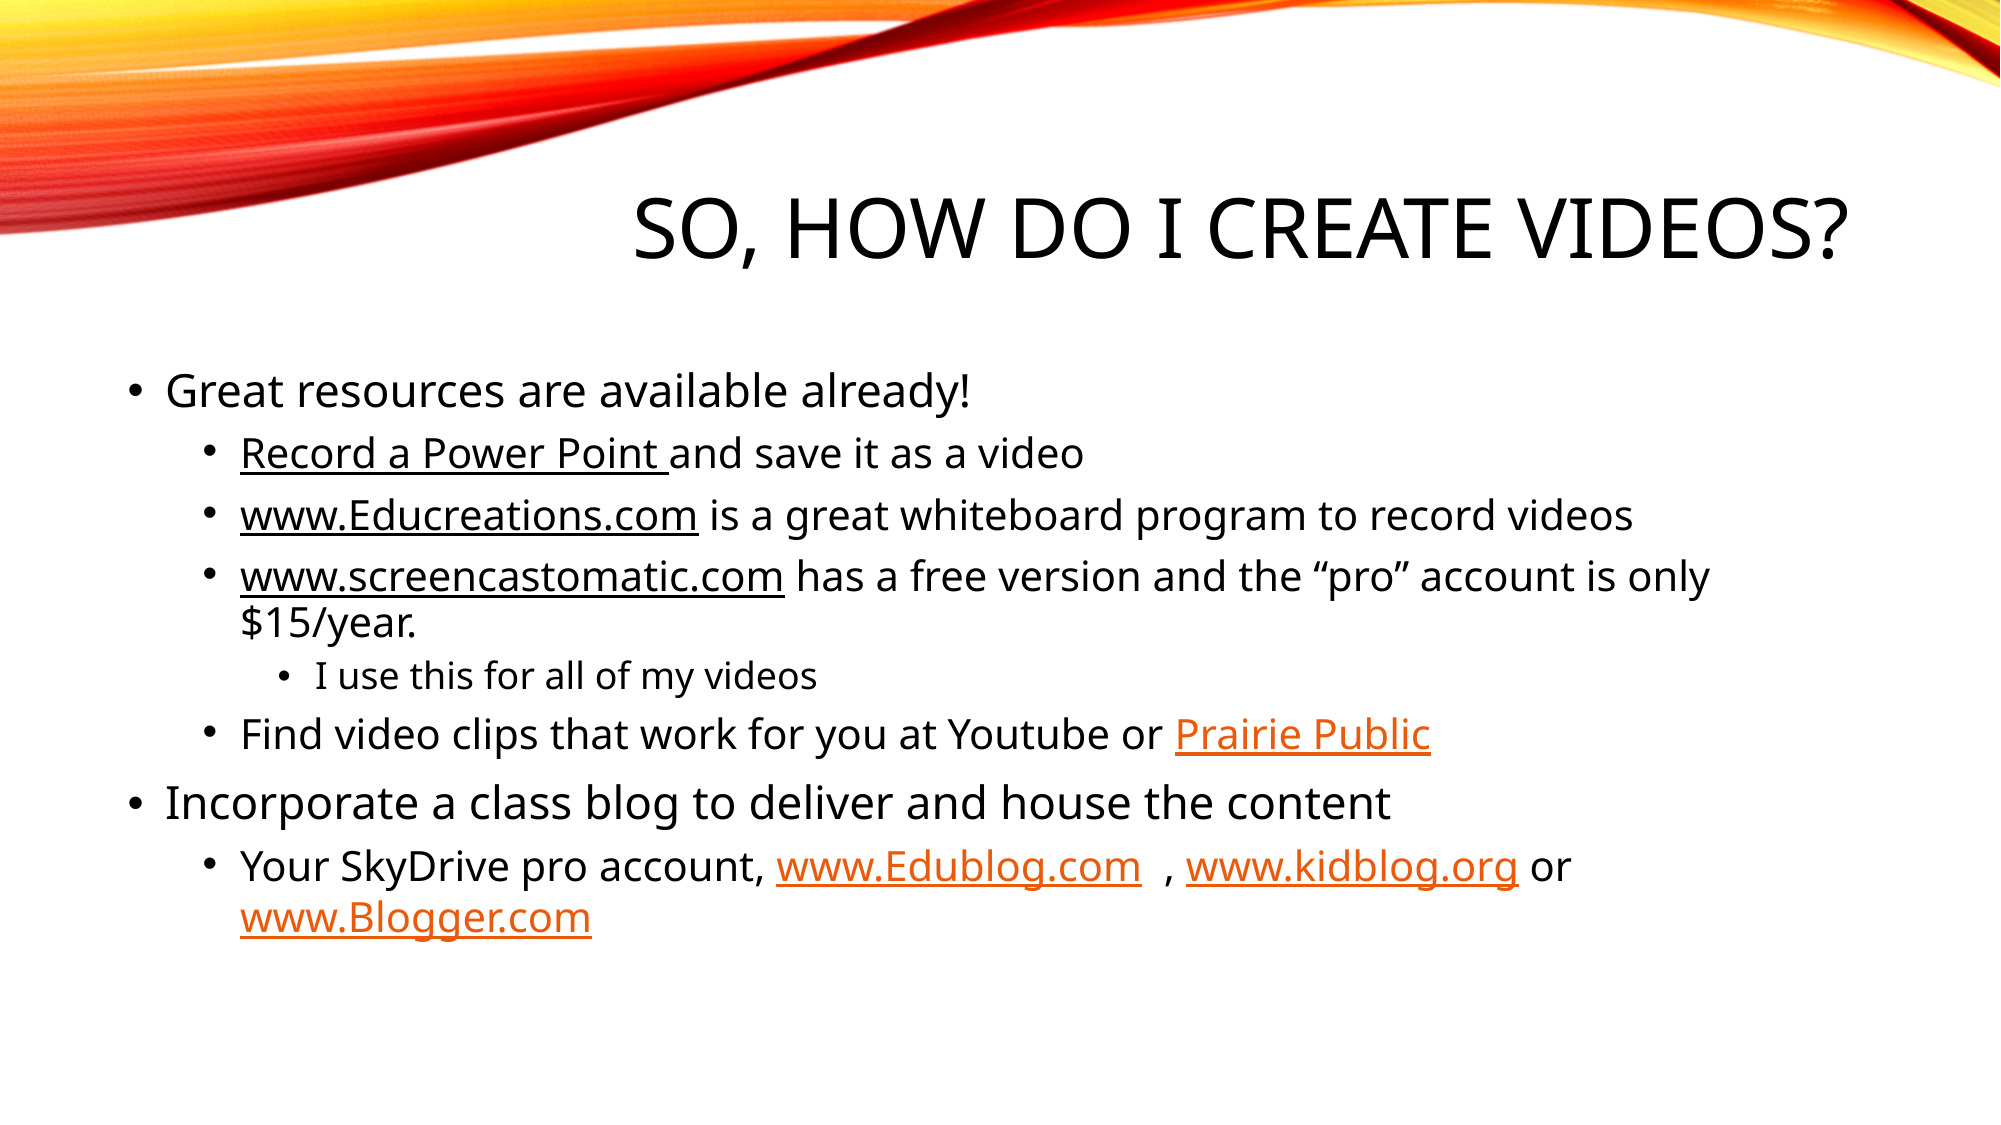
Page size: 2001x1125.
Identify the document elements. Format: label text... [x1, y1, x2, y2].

title So, how do I create videos? [474, 125, 1888, 338]
list Great resources are available already! Record a Power Point and save it as a video www.Educreations.com is a great whiteboard program to record videos www.screencastomatic.com has a free version and the “pro” account is only $15/year. I use this for all of my videos Find video clips that work for you at Youtube or Prairie Public Incorporate a class blog to deliver and house the content Your SkyDrive pro account, www.Edublog.com , www.kidblog.org or www.Blogger.com [112, 360, 1888, 1021]
picture [0, 0, 2000, 237]
